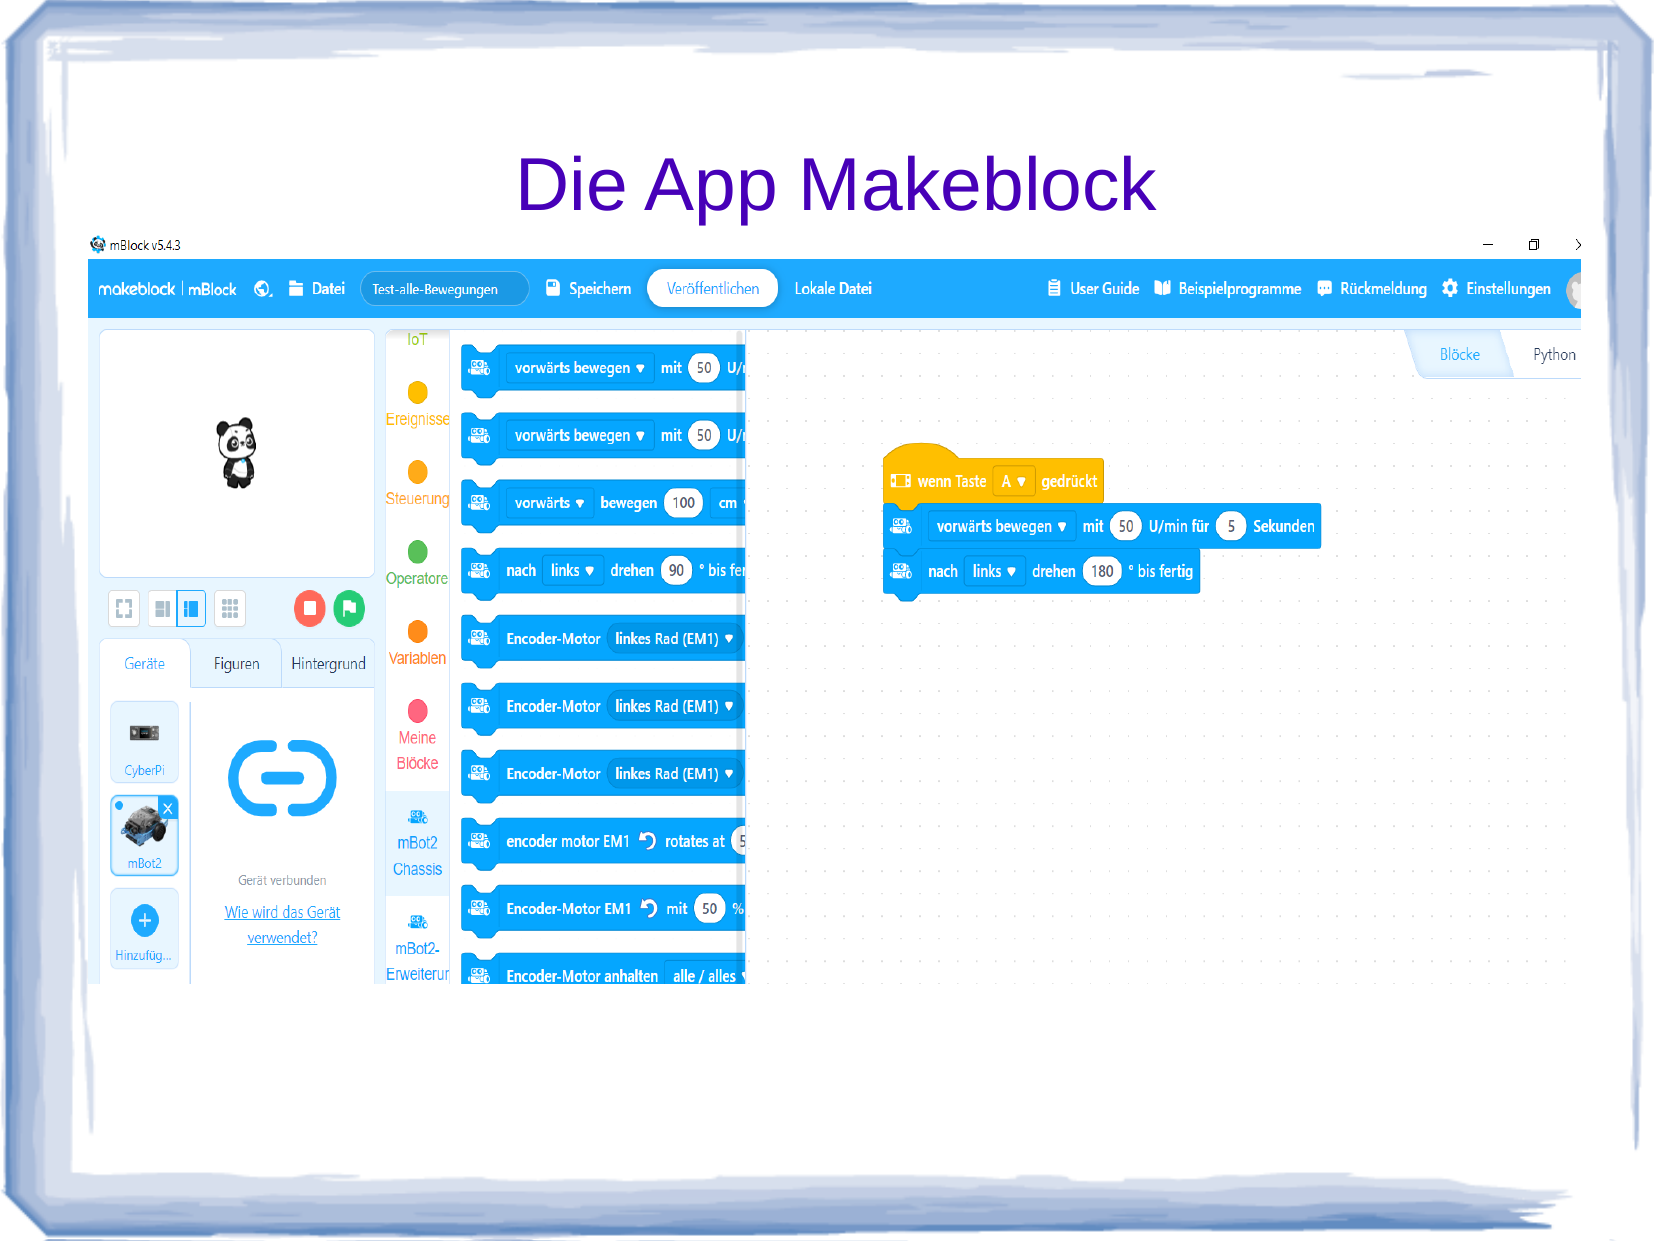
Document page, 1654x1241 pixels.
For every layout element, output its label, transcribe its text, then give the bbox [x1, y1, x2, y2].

text_box Die App Makeblock [123, 127, 1571, 231]
picture [0, 0, 1654, 1241]
